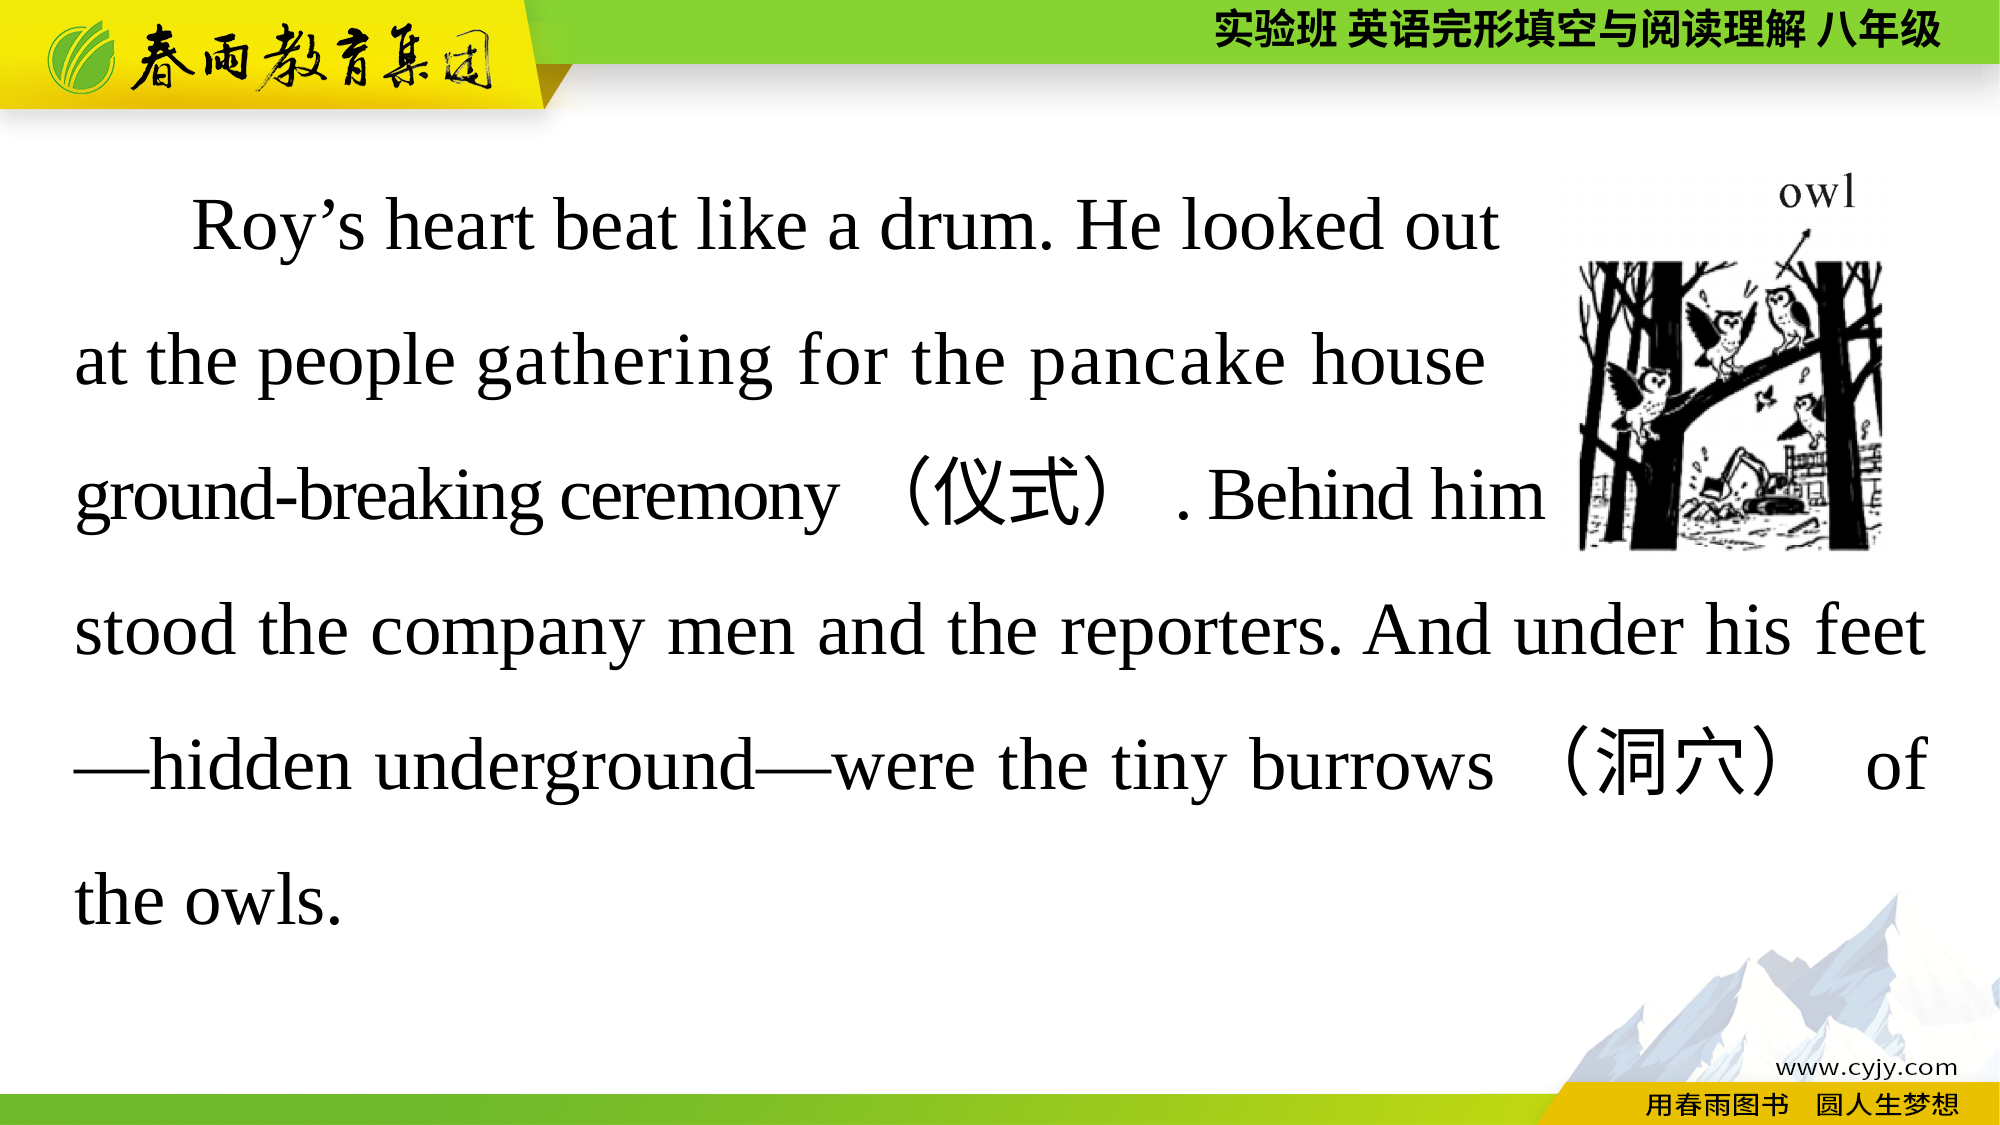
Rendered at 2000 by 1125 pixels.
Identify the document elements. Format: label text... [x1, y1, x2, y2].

list Roy’s heart beat like a drum. He looked out at the people gathering for the pancake house ground-breaking ceremony（仪式）. Behind him stood the company men and the reporters. And under his feet—hidden underground—were the tiny burrows（洞穴） of the owls. [59, 122, 1944, 956]
picture [0, 0, 2000, 1125]
